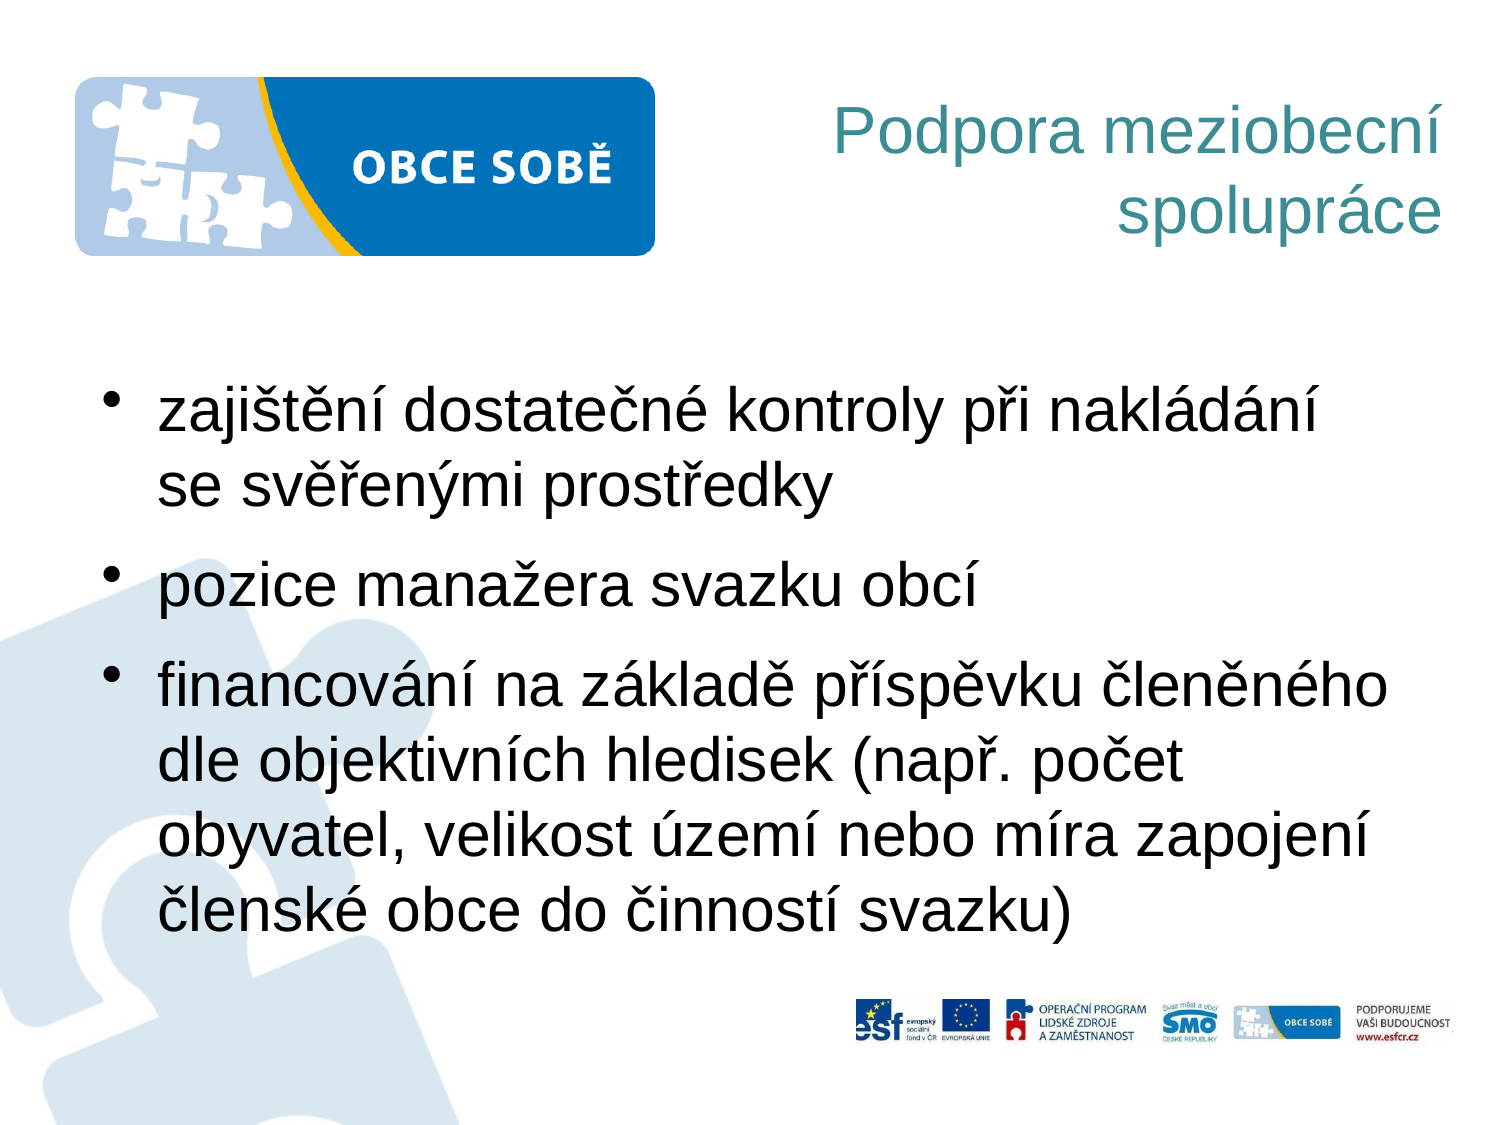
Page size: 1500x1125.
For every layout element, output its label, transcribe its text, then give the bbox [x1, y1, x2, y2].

picture [0, 0, 1500, 1125]
list zajištění dostatečné kontroly při nakládání se svěřenými prostředky pozice manažera svazku obcí financování na základě příspěvku členěného dle objektivních hledisek (např. počet obyvatel, velikost území nebo míra zapojení členské obce do činností svazku) [86, 361, 1413, 1000]
title Podpora meziobecní spolupráce [690, 51, 1459, 282]
